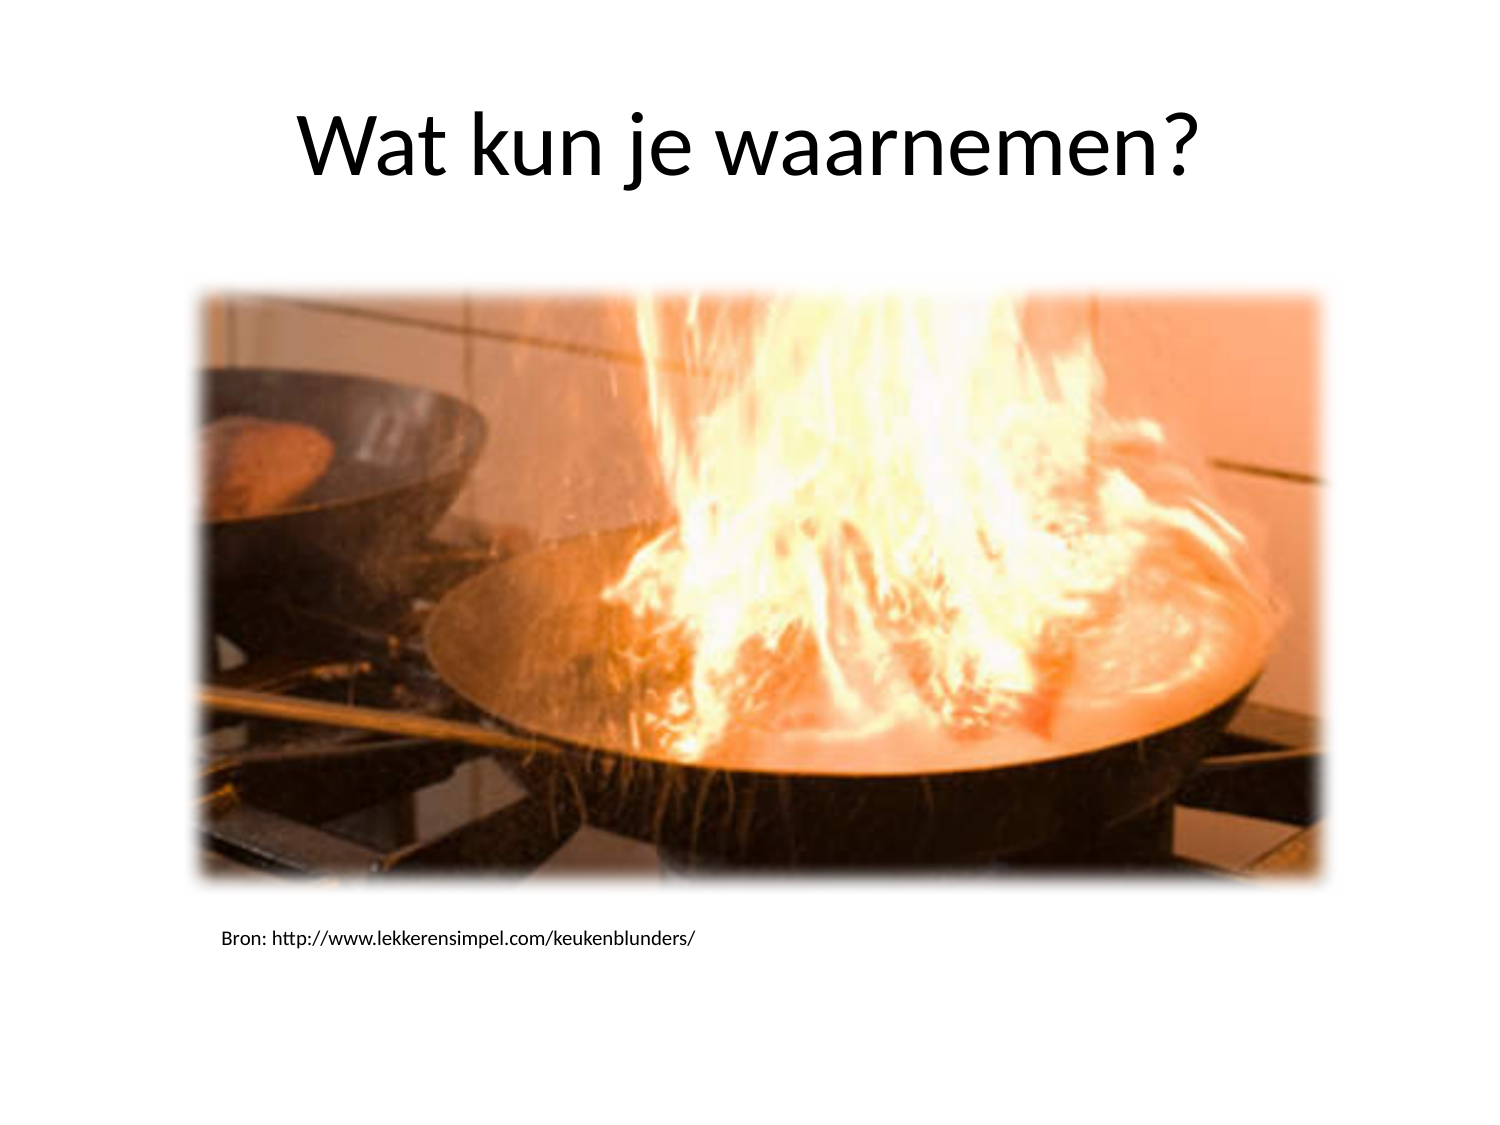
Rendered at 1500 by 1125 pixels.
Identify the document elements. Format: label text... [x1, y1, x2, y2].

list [182, 278, 1338, 896]
title Wat kun je waarnemen? [75, 45, 1425, 233]
text_box Bron: http://www.lekkerensimpel.com/keukenblunders/ [206, 916, 739, 957]
